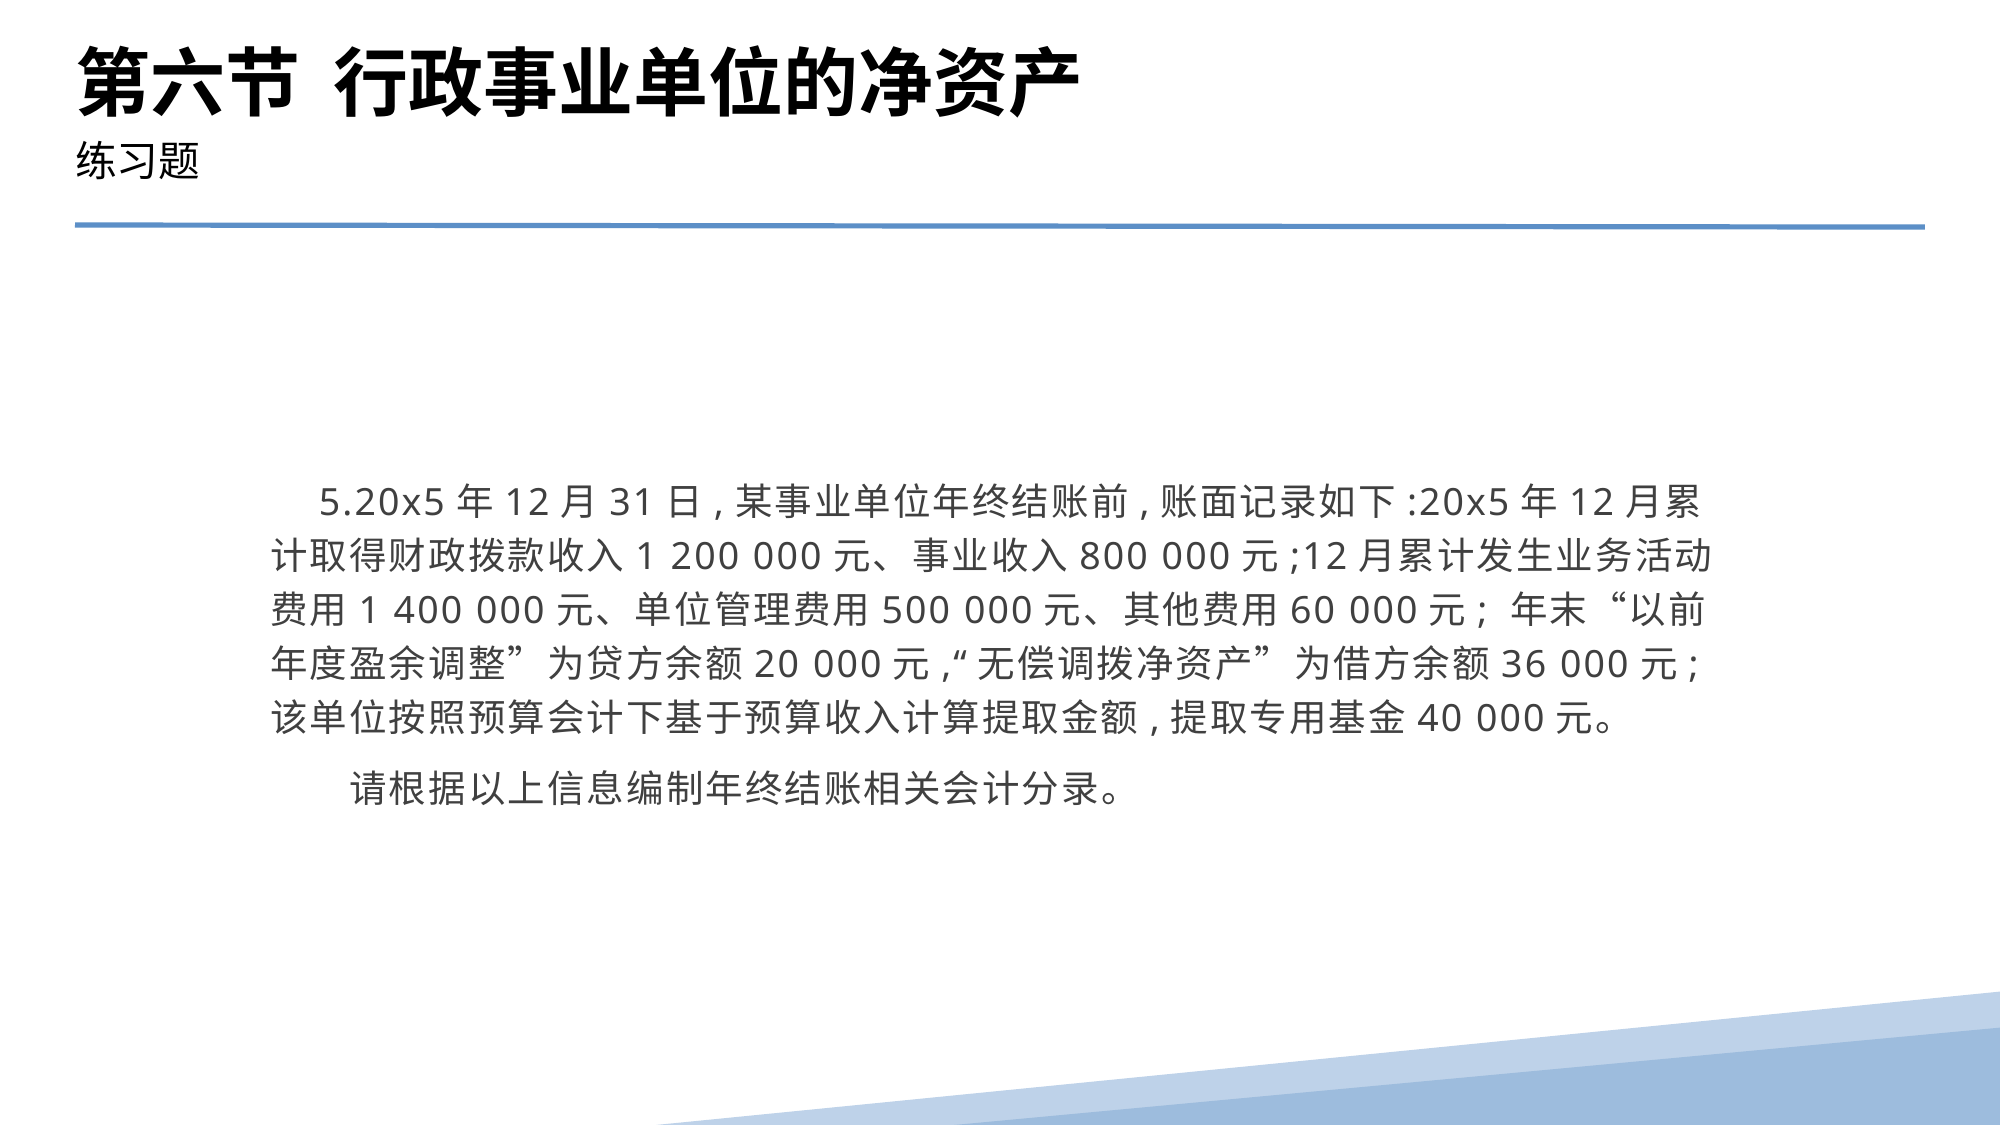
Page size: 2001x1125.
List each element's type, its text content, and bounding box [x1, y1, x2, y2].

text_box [656, 991, 2000, 1125]
text_box 练习题 [75, 124, 1925, 200]
text_box 第六节 行政事业单位的净资产 [75, 24, 1925, 124]
text_box 5.20x5年12月31日,某事业单位年终结账前,账面记录如下:20x5年12月累计取得财政拨款收入1 200 000元、事业收入800 000元;12月累计发生业务活动费用1 400 000元、单位管理费用500 000元、其他费用60 000元; 年末“以前年度盈余调整”为贷方余额20 000元,“无偿调拨净资产”为借方余额36 000元;该单位按照预算会计下基于预算收入计算提取金额,提取专用基金40 000元。 请根据以上信息编制年终结账相关会计分录。 [260, 338, 1740, 1011]
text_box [74, 224, 1925, 228]
